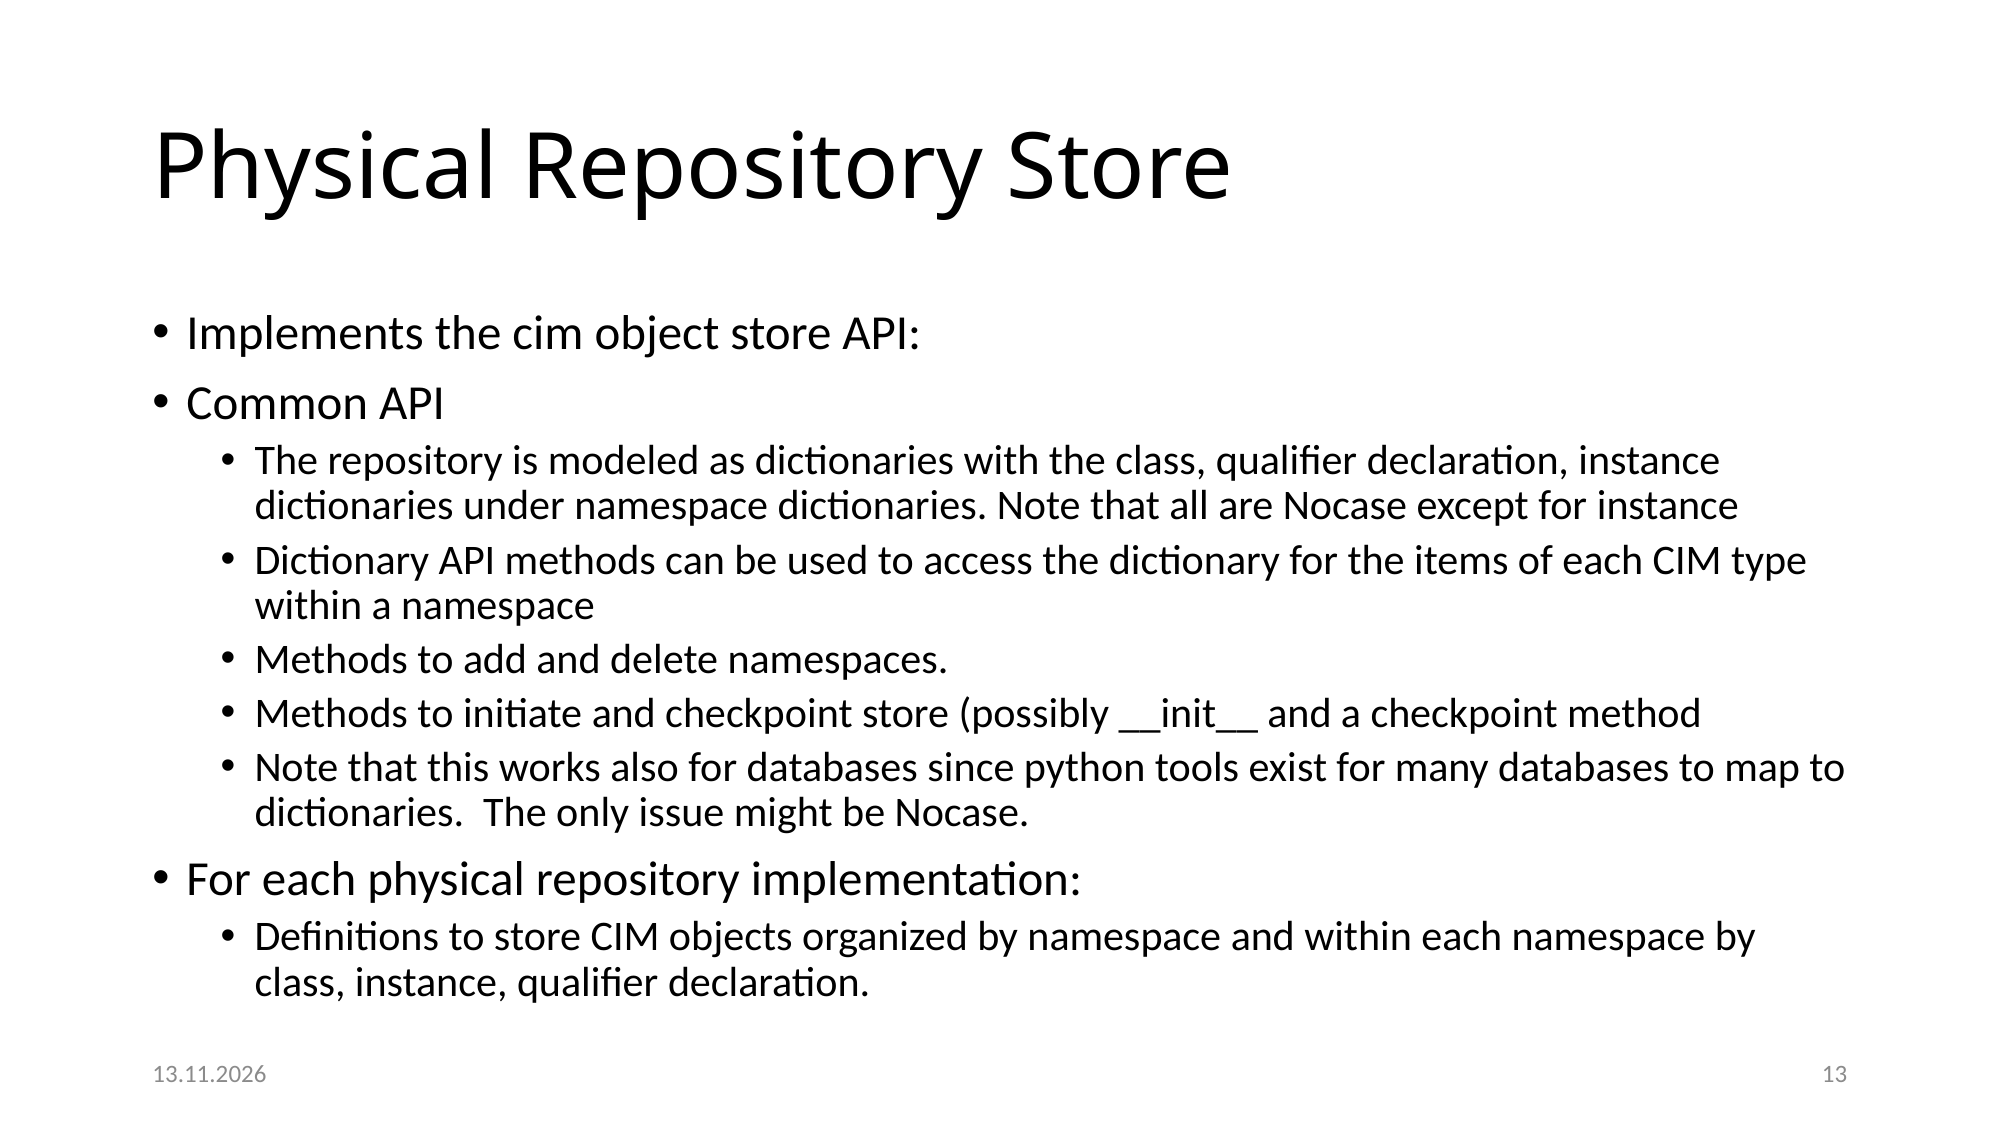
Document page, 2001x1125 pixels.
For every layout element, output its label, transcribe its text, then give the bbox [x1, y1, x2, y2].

title Physical Repository Store [137, 59, 1863, 278]
list Implements the cim object store API: Common API The repository is modeled as dictionaries with the class, qualifier declaration, instance dictionaries under namespace dictionaries. Note that all are Nocase except for instance Dictionary API methods can be used to access the dictionary for the items of each CIM type within a namespace Methods to add and delete namespaces. Methods to initiate and checkpoint store (possibly __init__ and a checkpoint method Note that this works also for databases since python tools exist for many databases to map to dictionaries. The only issue might be Nocase. For each physical repository implementation: Definitions to store CIM objects organized by namespace and within each namespace by class, instance, qualifier declaration. [137, 299, 1863, 1014]
slide_number 13 [1412, 1042, 1863, 1103]
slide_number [137, 1042, 588, 1103]
